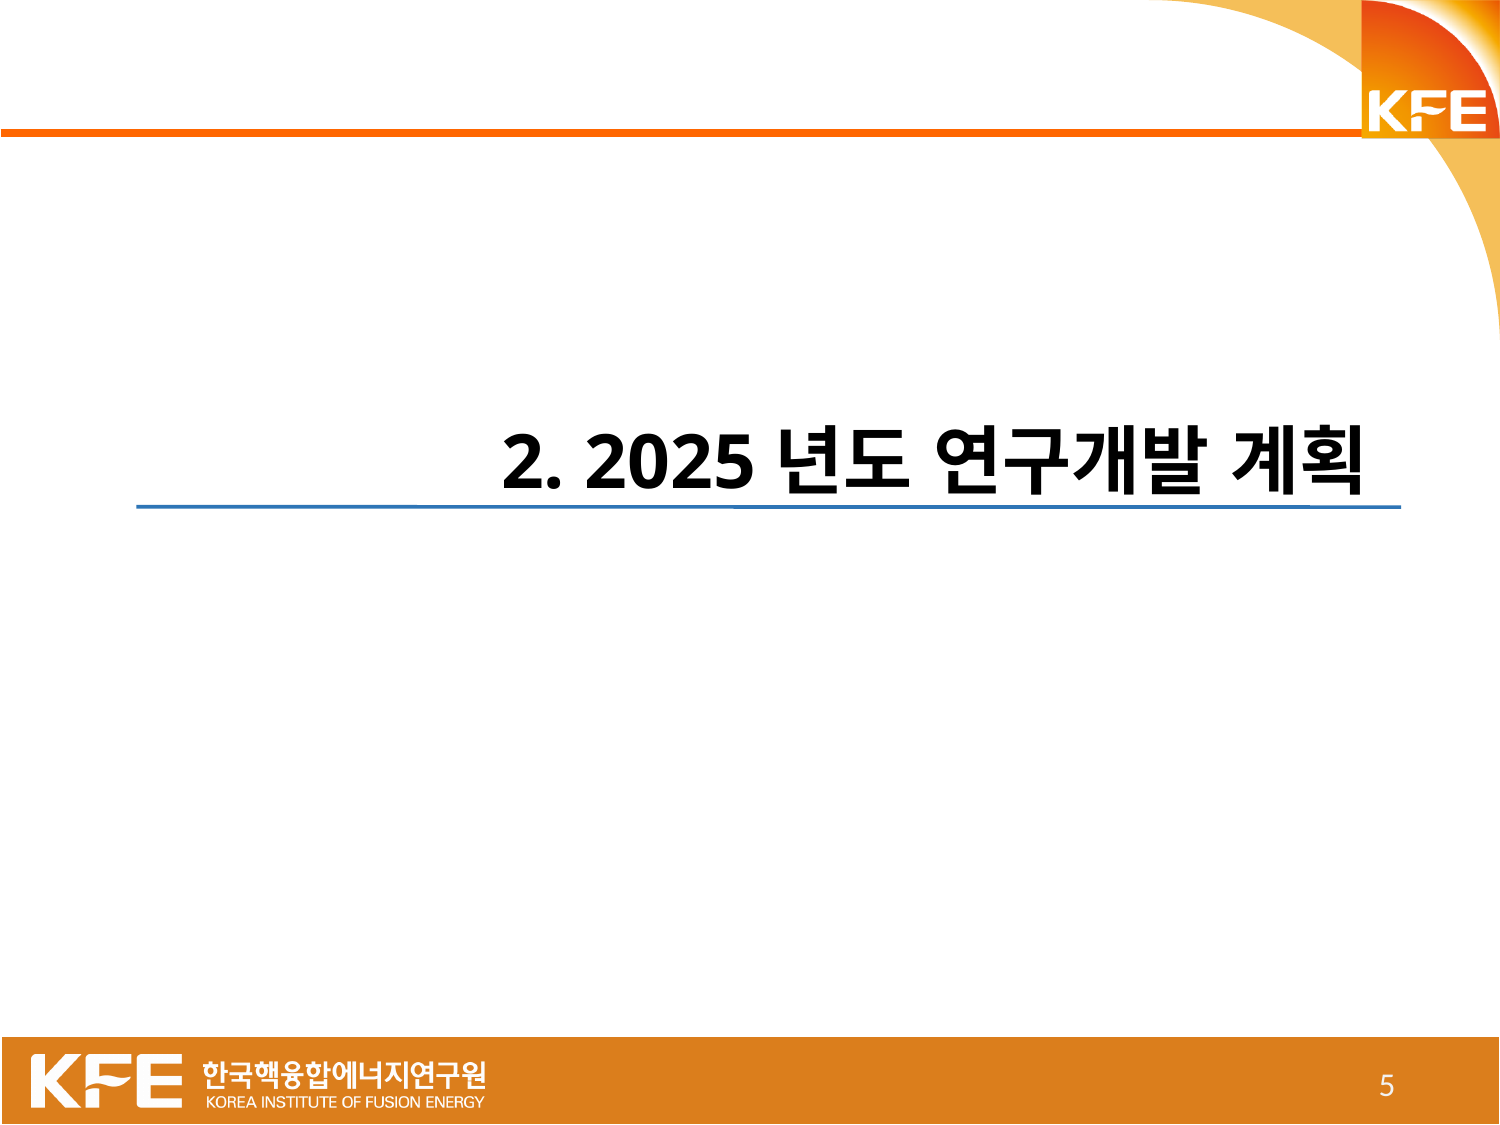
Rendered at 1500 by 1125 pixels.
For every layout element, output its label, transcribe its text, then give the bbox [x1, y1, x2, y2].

picture [1359, 0, 1500, 140]
text_box 2. 2025년도 연구개발 계획 [162, 420, 1384, 504]
